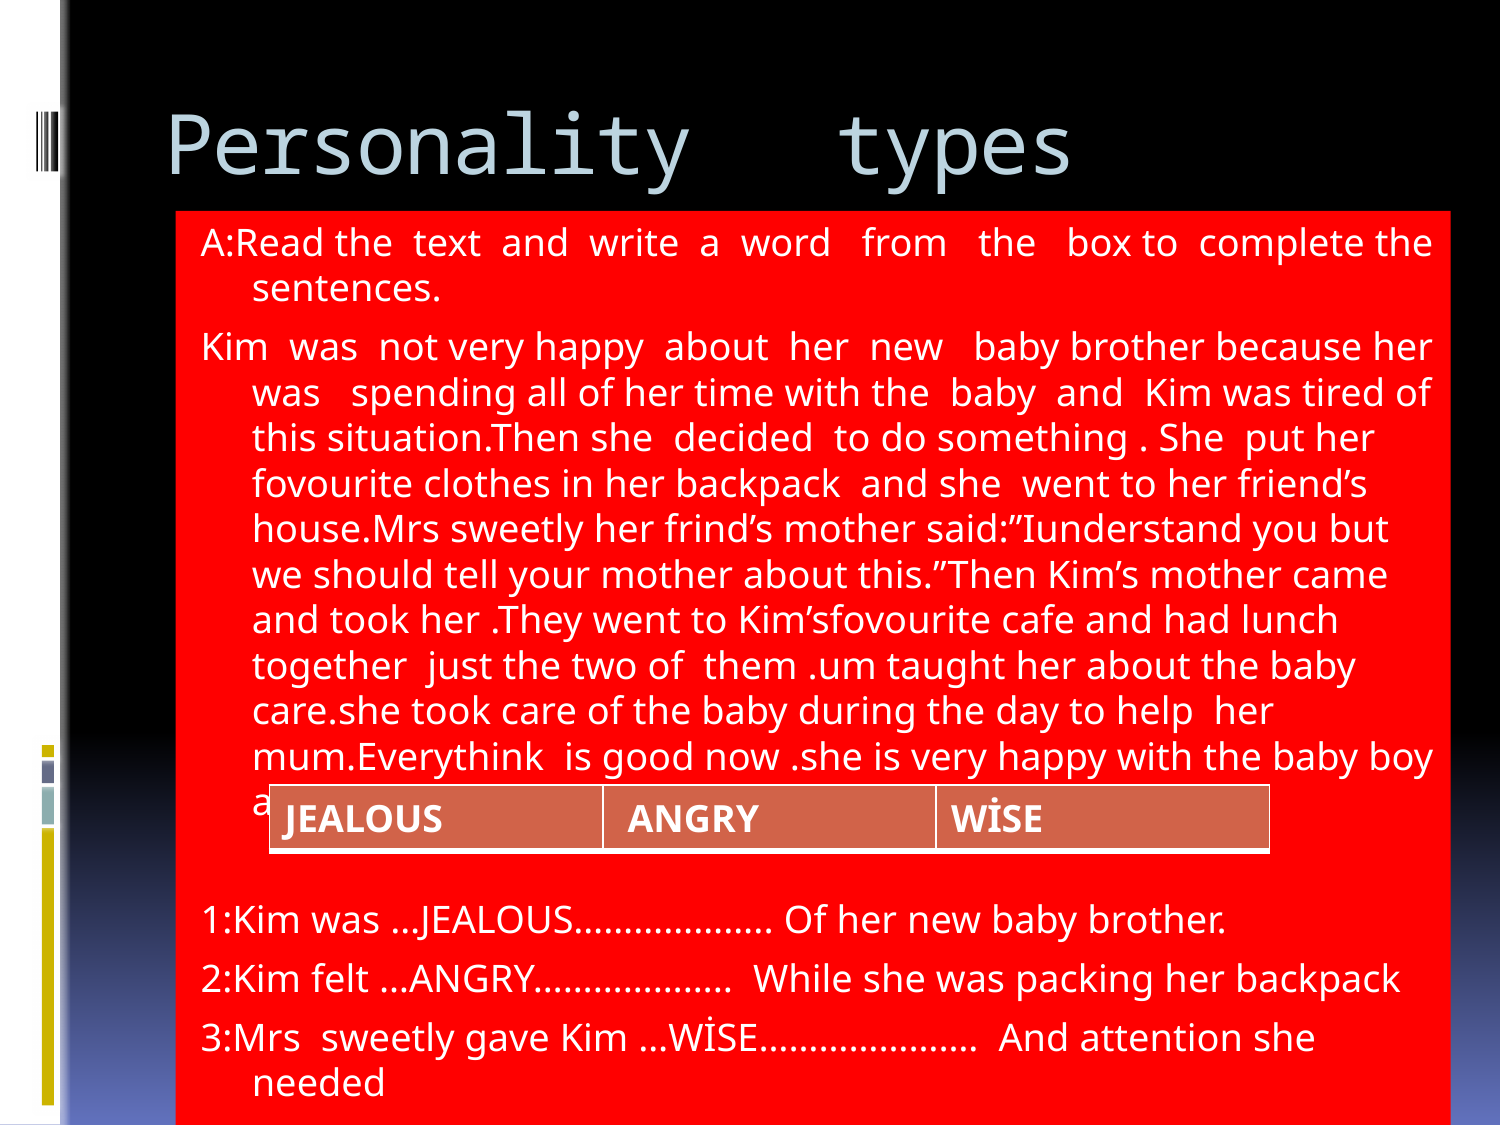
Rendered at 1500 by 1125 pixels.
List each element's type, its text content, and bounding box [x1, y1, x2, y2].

list A:Read the text and write a word from the box to complete the sentences. Kim was not very happy about her new baby brother because her was spending all of her time with the baby and Kim was tired of this situation.Then she decided to do something . She put her fovourite clothes in her backpack and she went to her friend’s house.Mrs sweetly her frind’s mother said:”Iunderstand you but we should tell your mother about this.”Then Kim’s mother came and took her .They went to Kim’sfovourite cafe and had lunch together just the two of them .um taught her about the baby care.she took care of the baby during the day to help her mum.Everythink is good now .she is very happy with the baby boy and her family 1:Kim was …JEALOUS……………….. Of her new baby brother. 2:Kim felt …ANGRY……………….. While she was packing her backpack 3:Mrs sweetly gave Kim …WİSE…………………. And attention she needed [175, 210, 1451, 1125]
title Personality types [150, 83, 1425, 234]
table_header JEALOUS [270, 786, 602, 848]
table_header ANGRY [604, 786, 935, 848]
table_header WİSE [937, 786, 1269, 848]
